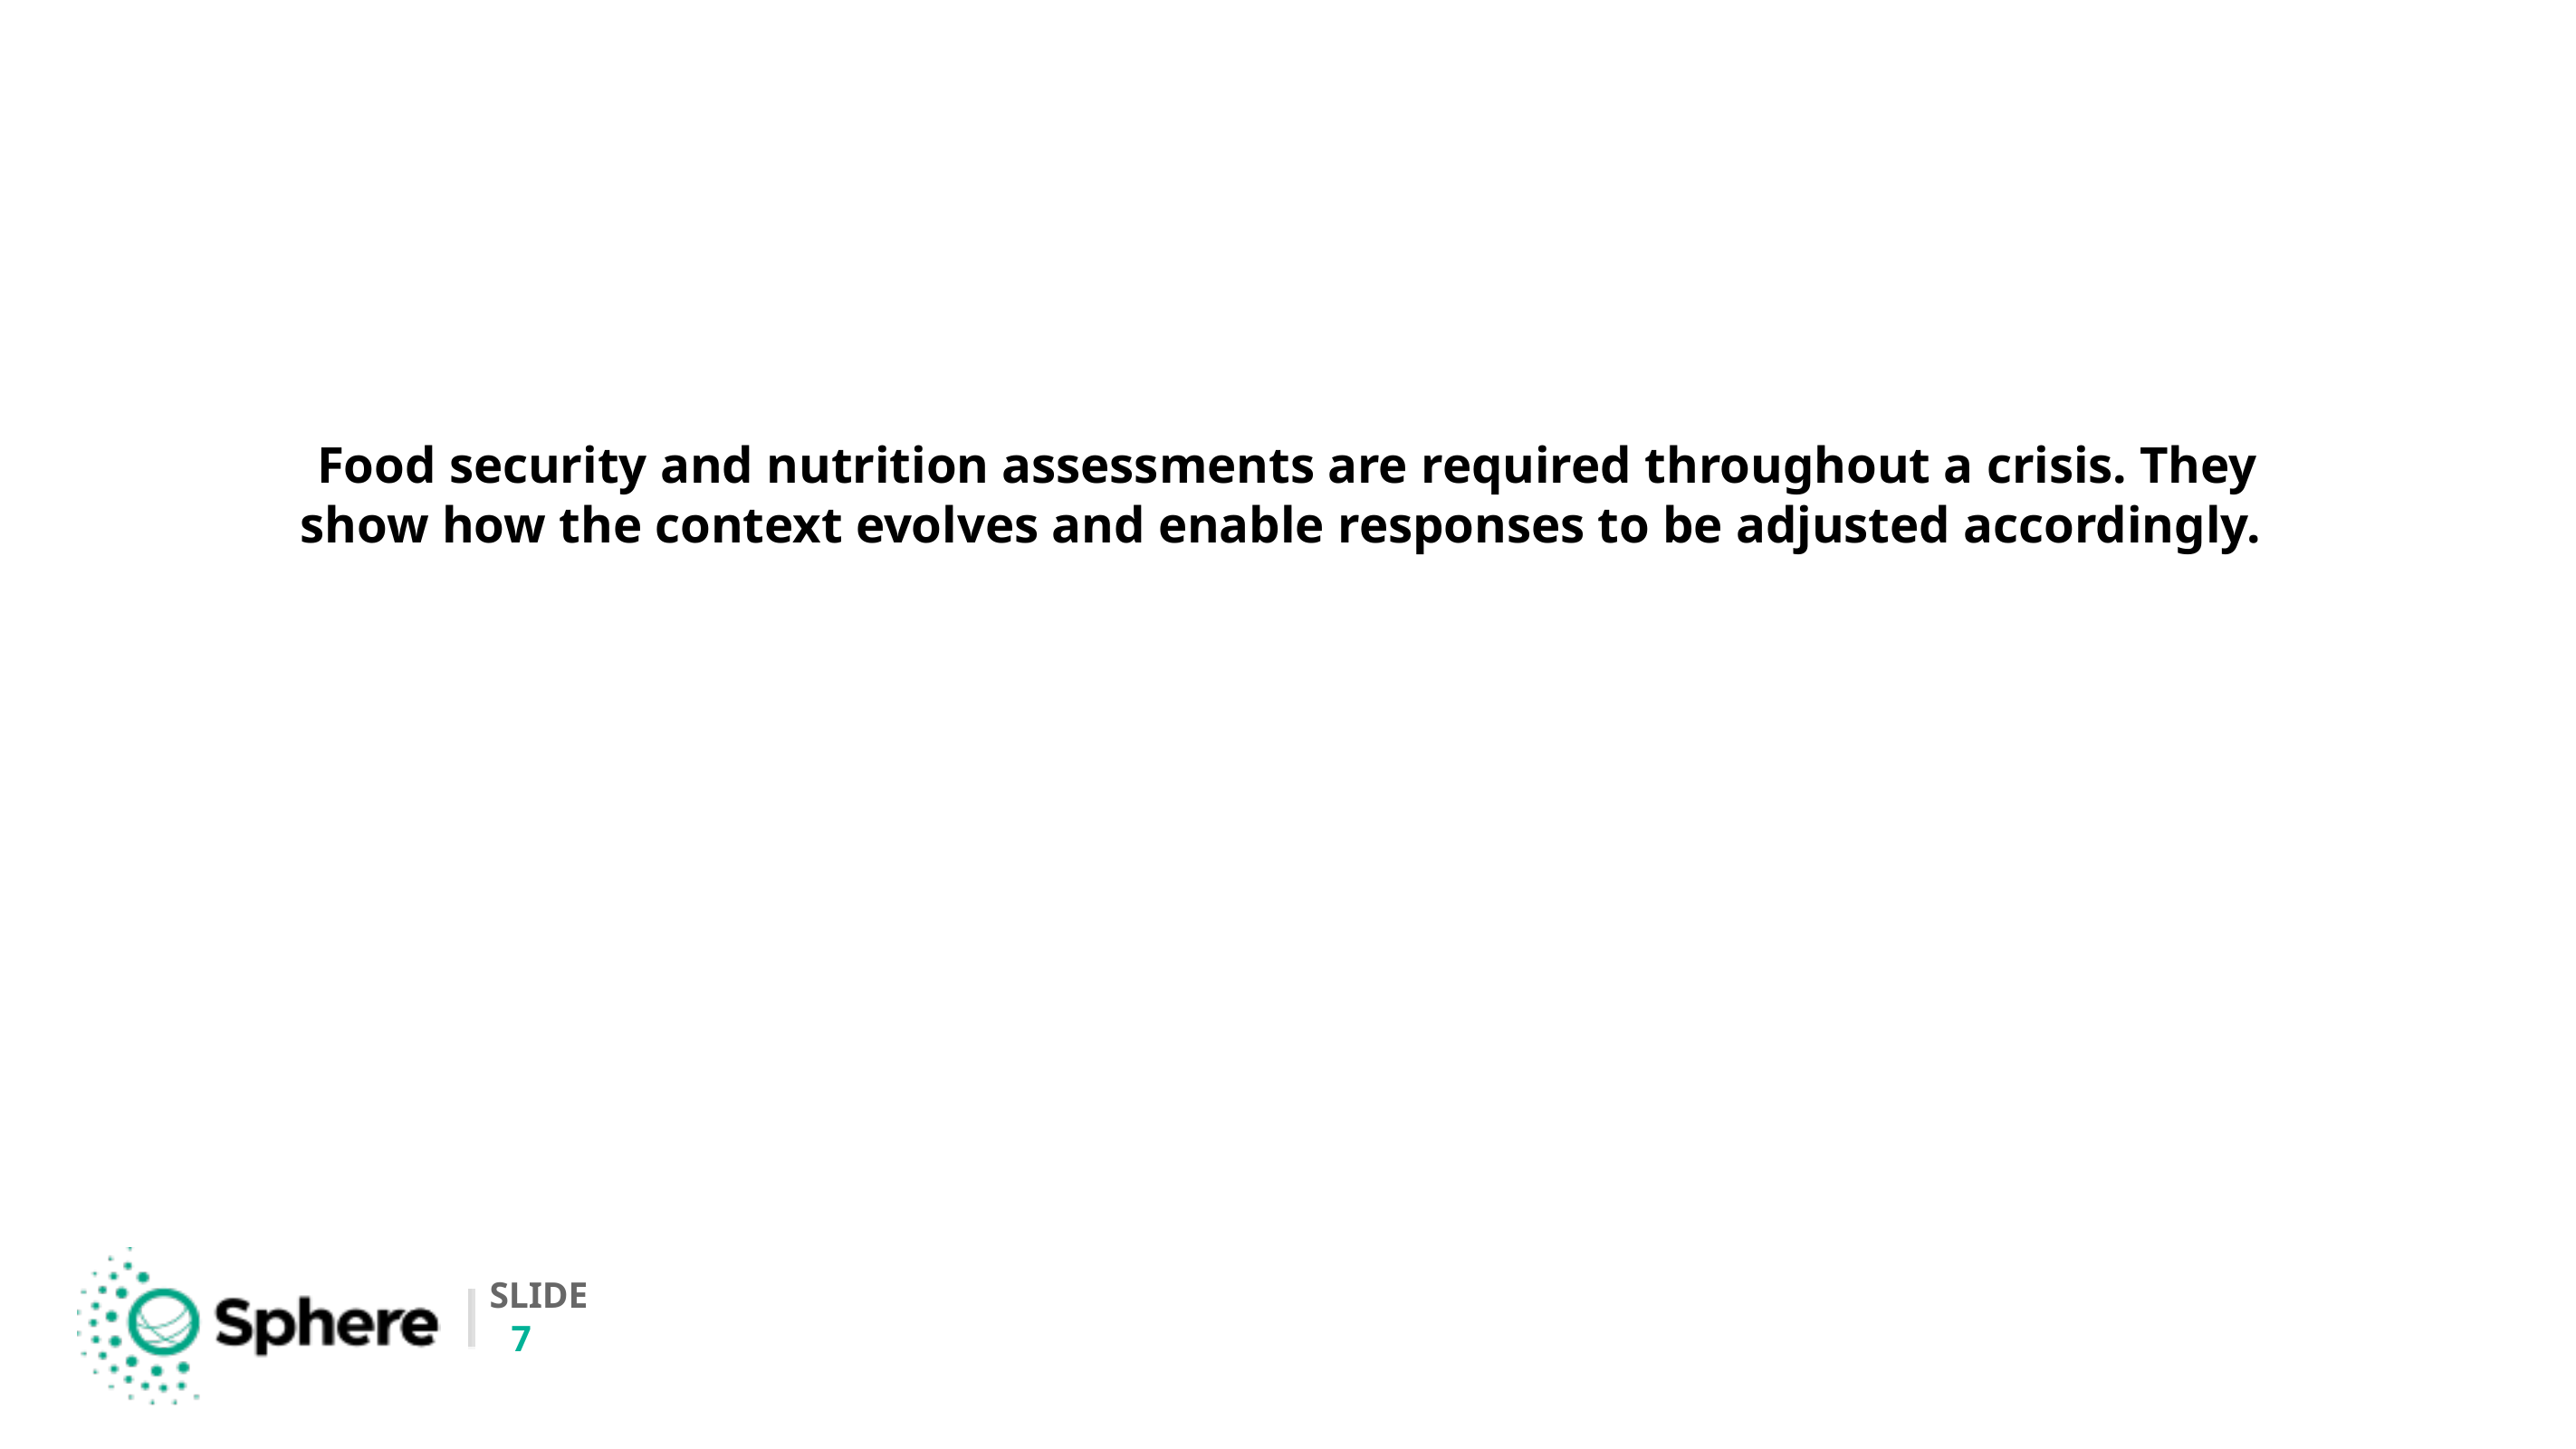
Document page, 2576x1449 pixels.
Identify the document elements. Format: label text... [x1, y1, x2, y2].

picture [77, 1247, 441, 1407]
picture [468, 1289, 479, 1349]
title Food security and nutrition assessments are required throughout a crisis. They show how the context evolves and enable responses to be adjusted accordingly. [251, 426, 2324, 595]
slide_number 7 [503, 1309, 562, 1449]
